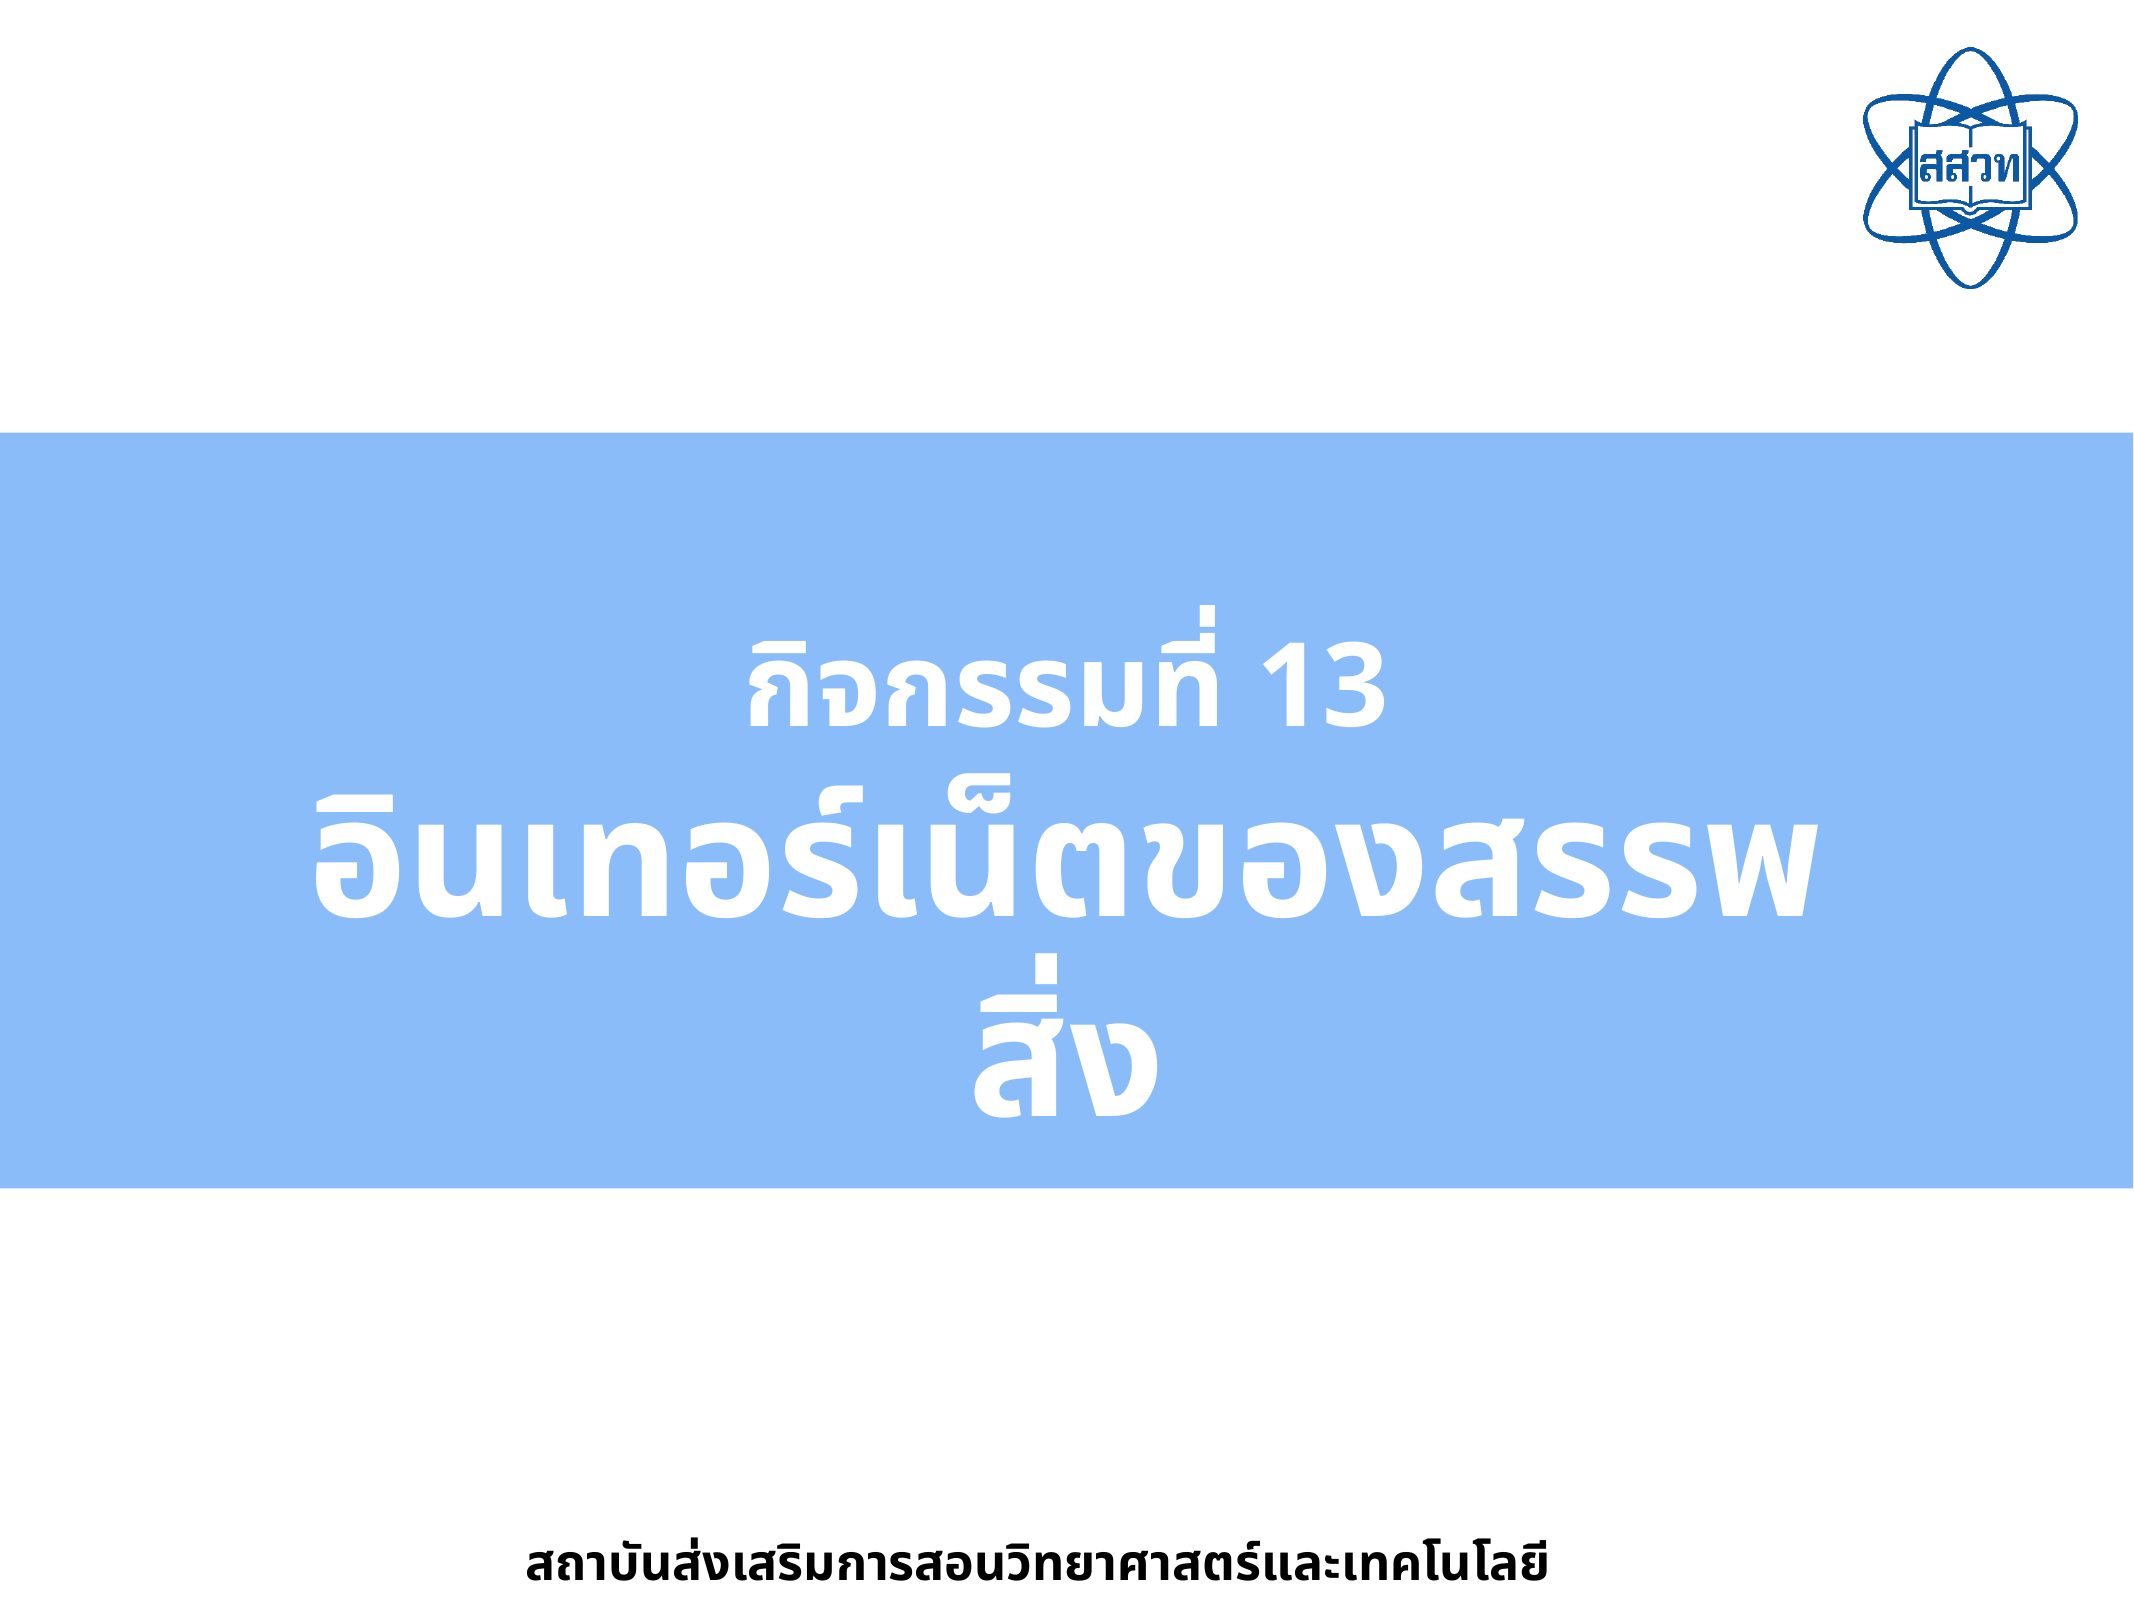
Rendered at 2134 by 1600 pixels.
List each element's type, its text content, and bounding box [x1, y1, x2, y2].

text_box สถาบันส่งเสริมการสอนวิทยาศาสตร์และเทคโนโลยี [74, 1522, 2002, 1589]
text_box กิจกรรมที่ 13 อินเทอร์เน็ตของสรรพสิ่ง [208, 602, 1925, 998]
text_box [0, 432, 2134, 1189]
picture [1862, 46, 2079, 290]
